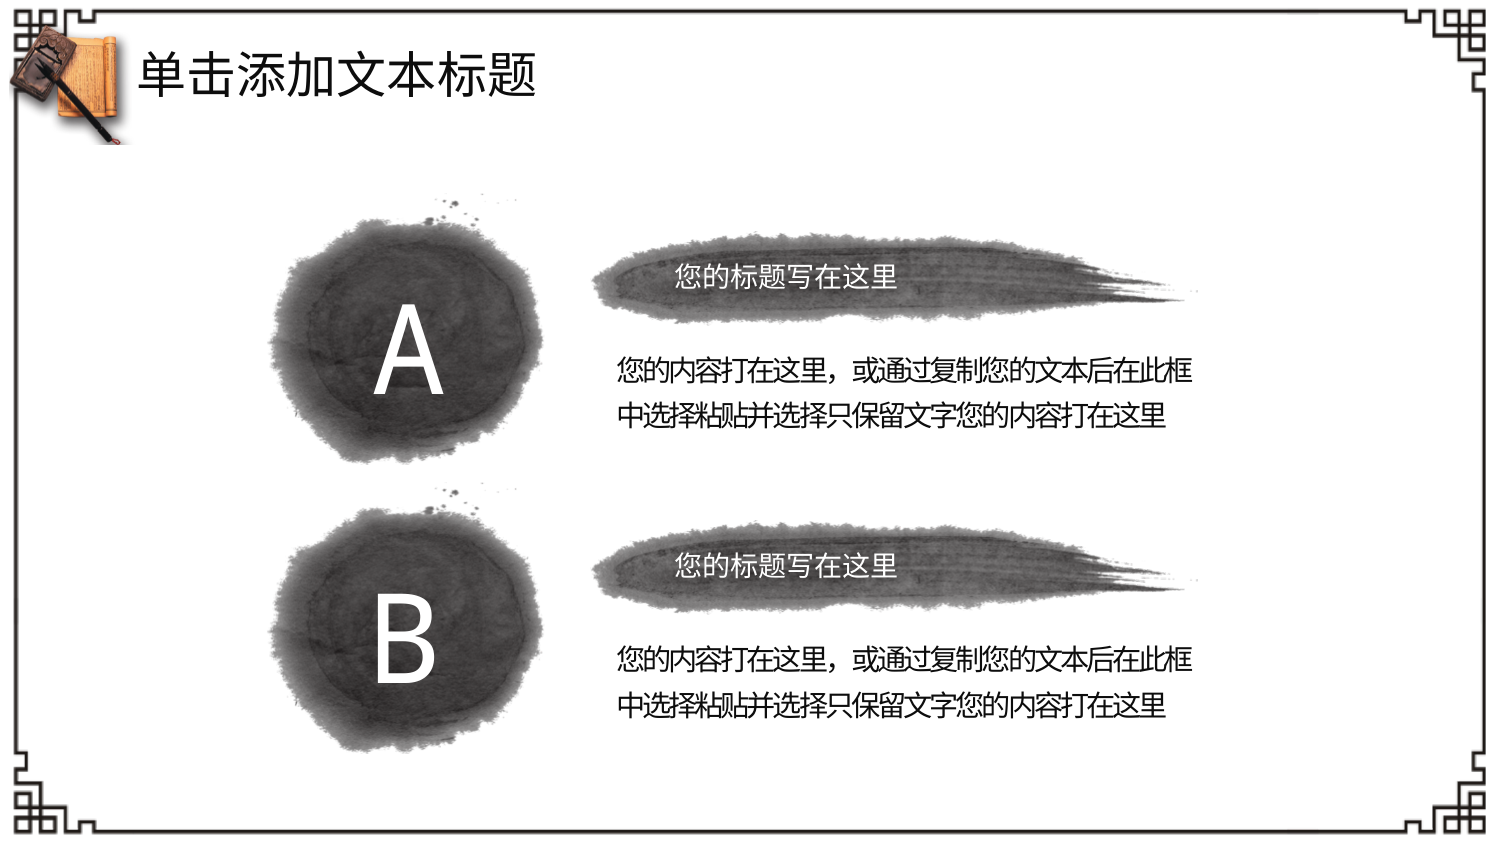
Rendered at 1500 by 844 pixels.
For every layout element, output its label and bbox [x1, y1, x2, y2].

text_box [266, 193, 545, 465]
text_box [589, 520, 1198, 615]
text_box [589, 231, 1198, 326]
text_box [266, 482, 545, 754]
picture [0, 0, 1500, 844]
